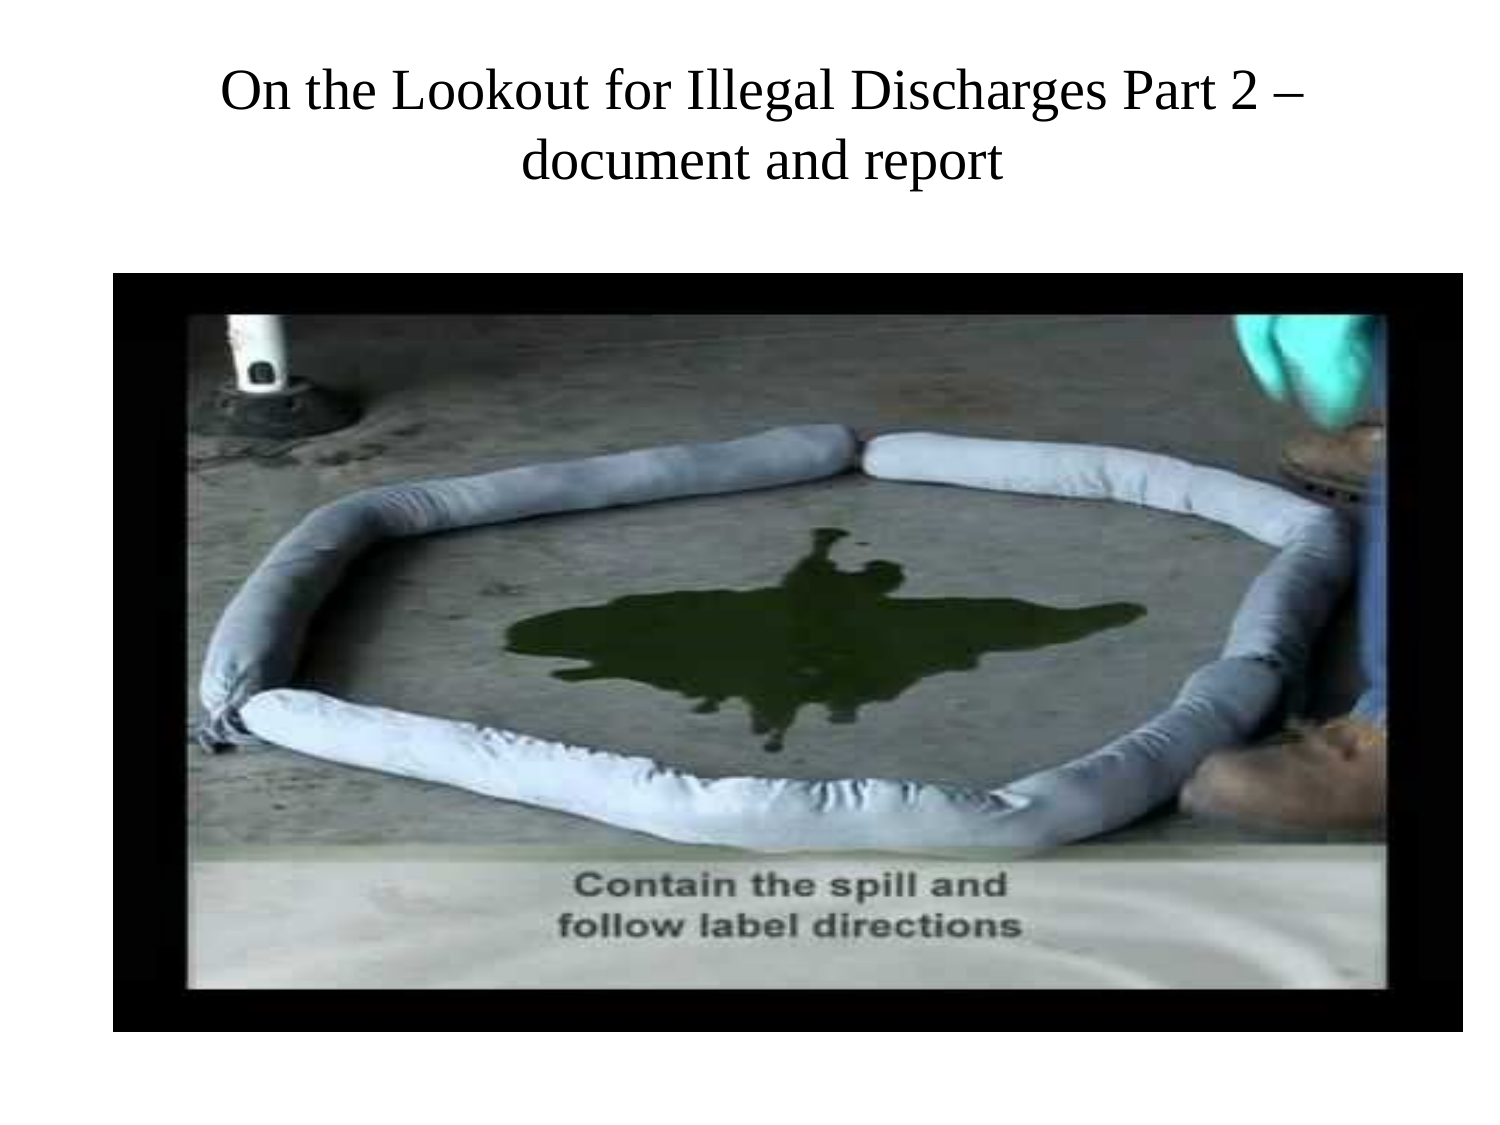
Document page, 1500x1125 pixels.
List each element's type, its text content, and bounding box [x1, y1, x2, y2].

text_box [112, 272, 1464, 1033]
title On the Lookout for Illegal Discharges Part 2 – document and report [87, 62, 1438, 180]
